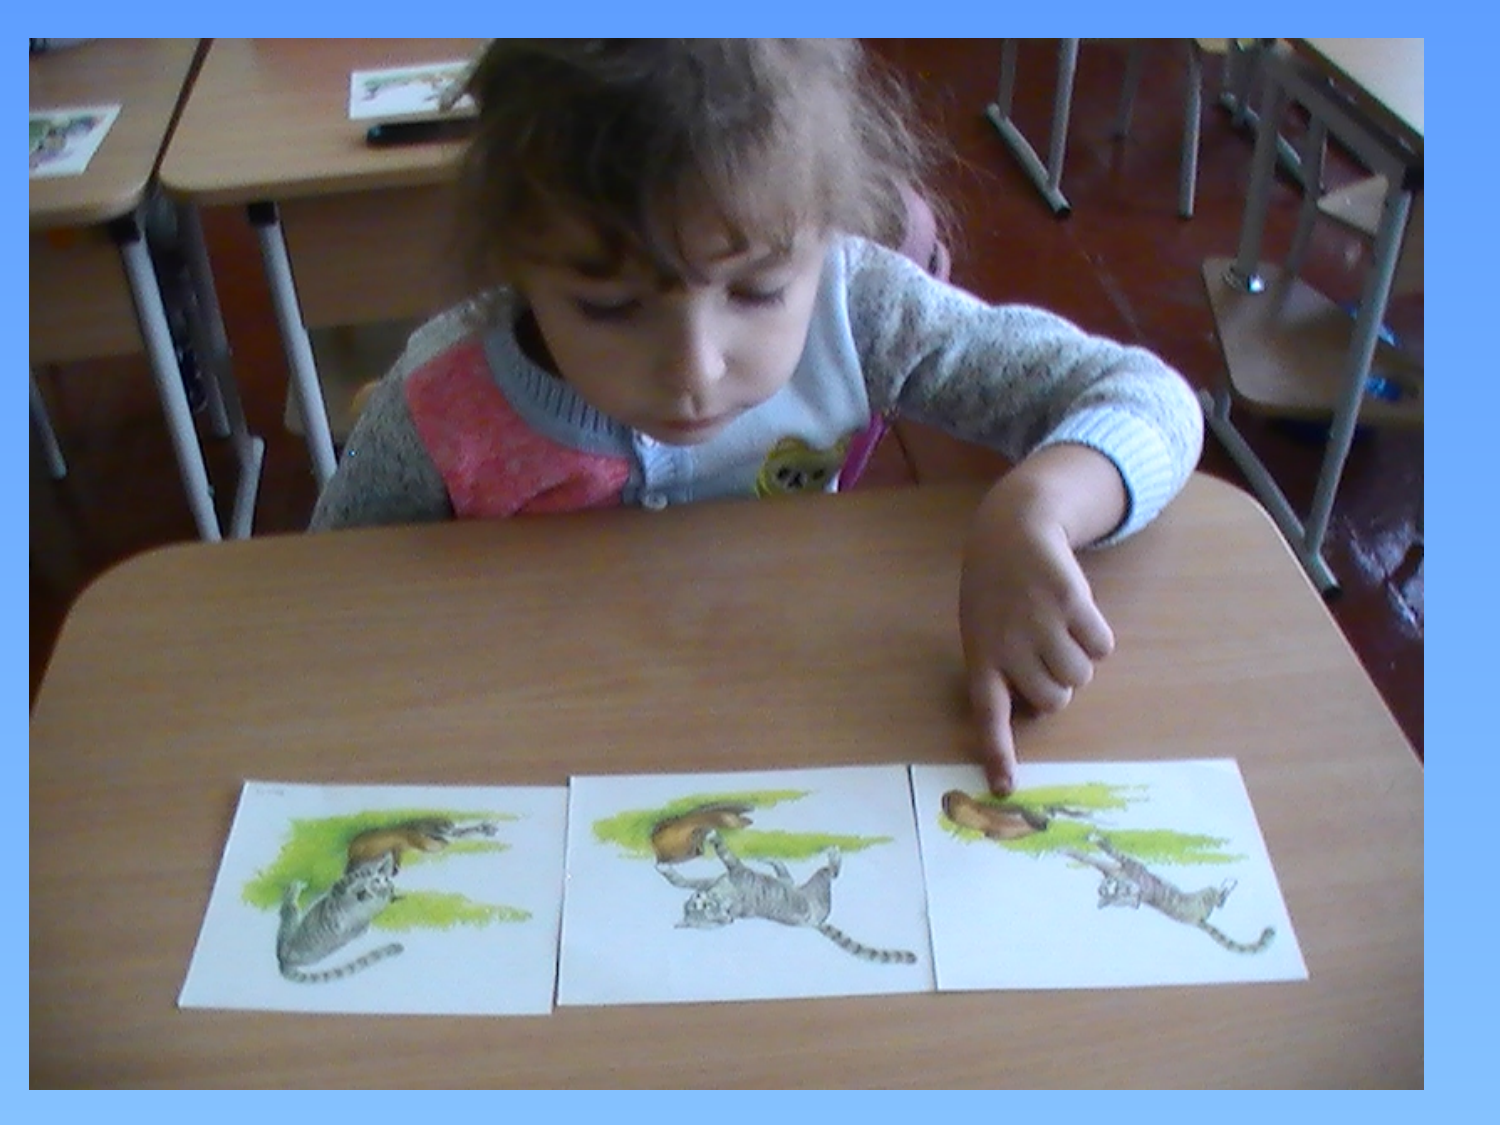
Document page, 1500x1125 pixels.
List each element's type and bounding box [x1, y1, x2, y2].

picture [29, 38, 1424, 1090]
